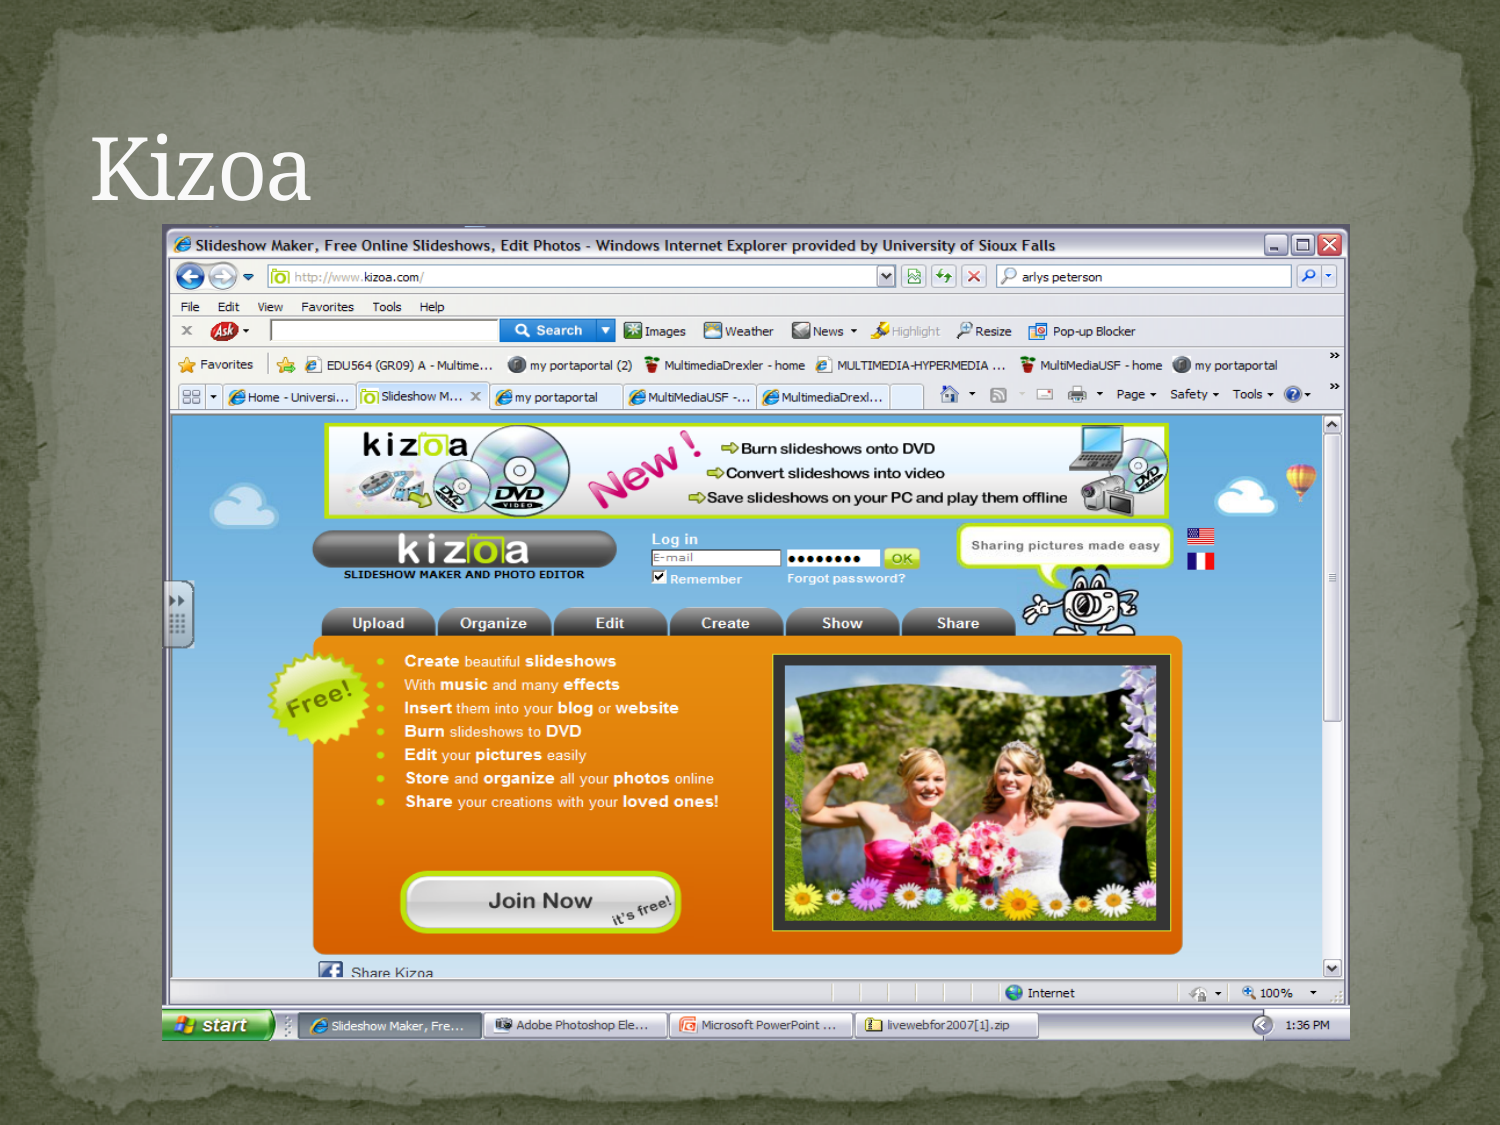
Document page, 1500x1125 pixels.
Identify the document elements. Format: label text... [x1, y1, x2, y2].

title Kizoa [74, 24, 1425, 225]
picture [162, 225, 1350, 1041]
